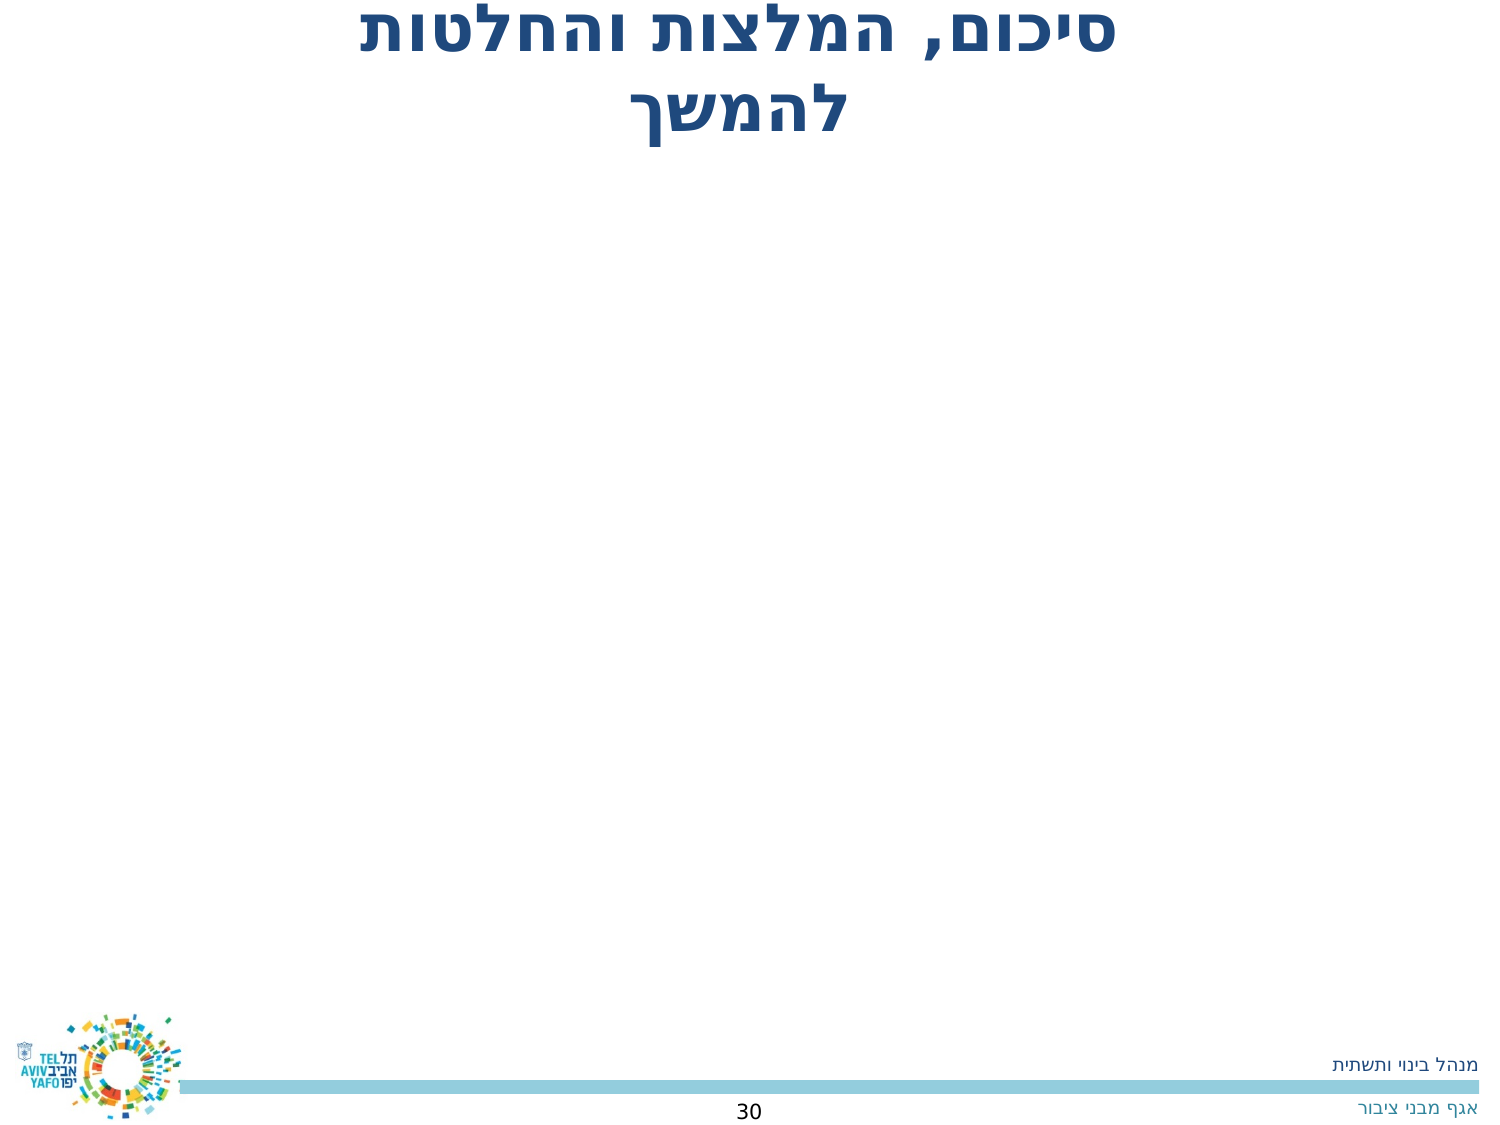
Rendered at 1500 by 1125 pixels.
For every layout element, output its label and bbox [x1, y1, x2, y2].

picture [15, 1012, 188, 1121]
text_box [265, 12, 1216, 117]
